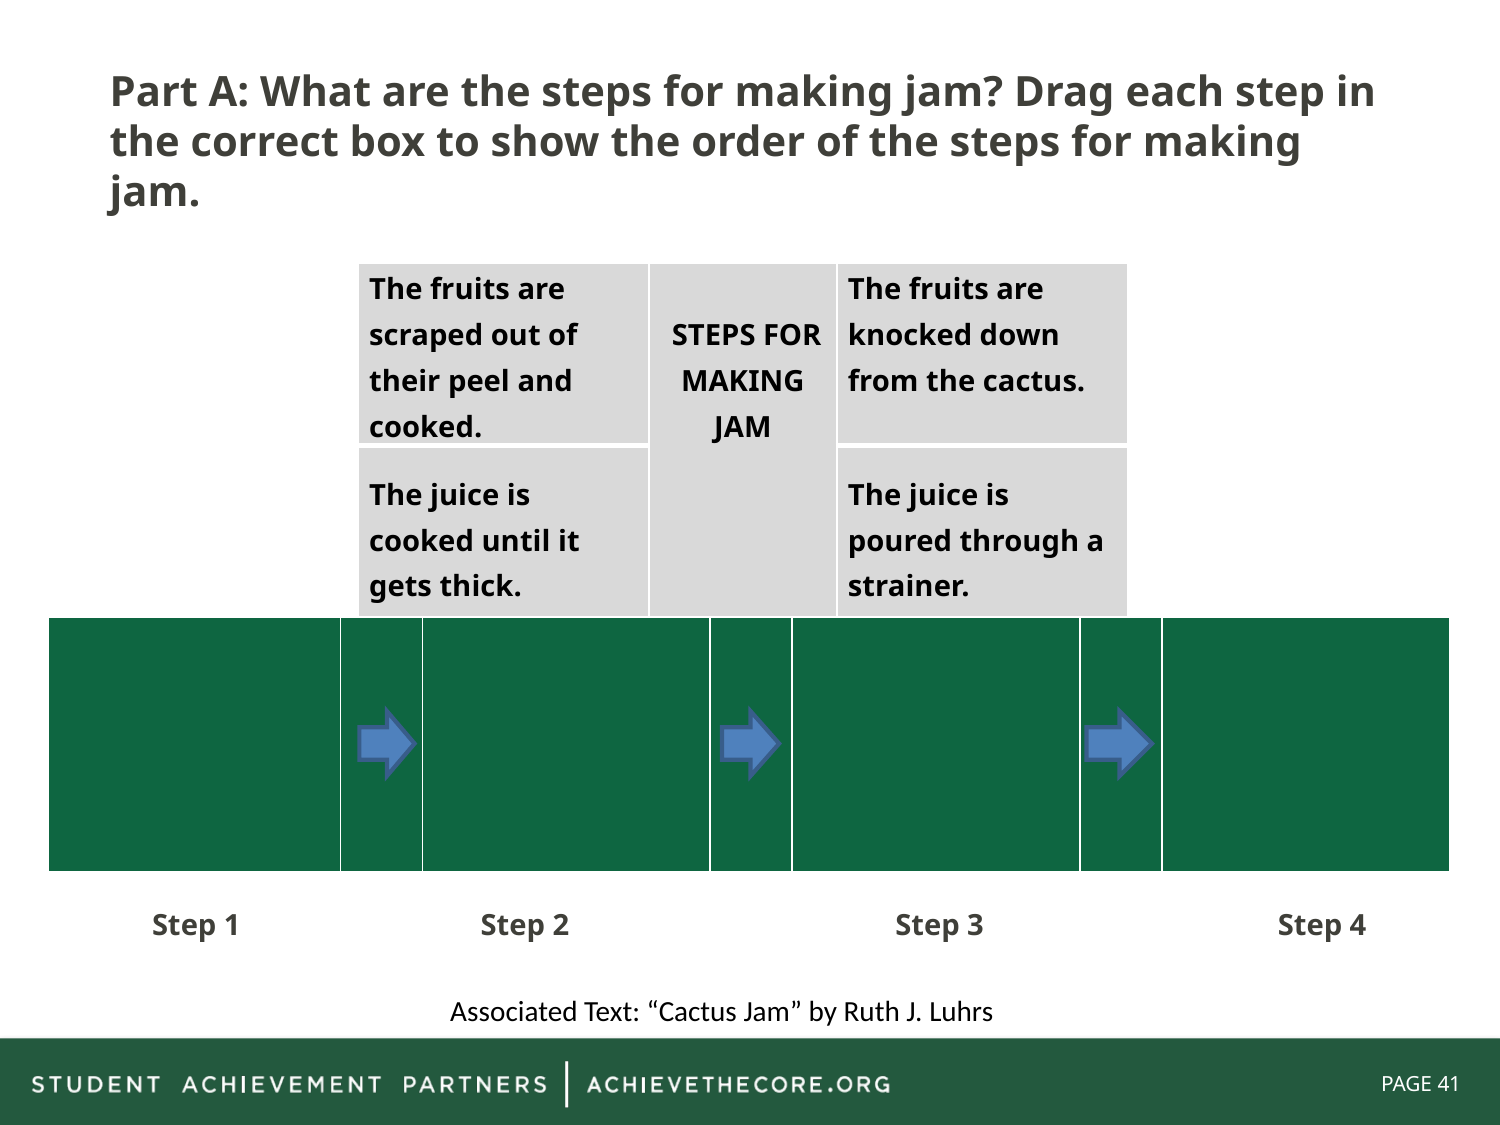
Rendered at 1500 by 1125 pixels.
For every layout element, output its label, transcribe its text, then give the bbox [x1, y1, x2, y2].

table_header [1081, 618, 1161, 871]
text_box Part A: What are the steps for making jam? Drag each step in the correct box to show the order of the steps for making jam. [94, 56, 1411, 272]
text_box [721, 711, 780, 776]
table_header STEPS FOR MAKING JAM [650, 272, 836, 616]
table_cell The juice is cooked until it gets thick. [359, 448, 648, 616]
table_header [1163, 618, 1449, 871]
text_box [359, 711, 415, 776]
text_box Associated Text: “Cactus Jam” by Ruth J. Luhrs [74, 984, 1369, 1035]
table_cell The juice is poured through a strainer. [838, 448, 1127, 616]
table_header [711, 618, 791, 871]
table_header [793, 618, 1079, 871]
table_header The fruits are scraped out of their peel and cooked. [359, 272, 648, 443]
table_header [49, 618, 340, 871]
text_box [1086, 711, 1152, 776]
table_header [341, 618, 422, 871]
text_box Step 1 Step 2 Step 3 Step 4 [47, 898, 1404, 949]
table_header The fruits are knocked down from the cactus. [838, 272, 1127, 443]
table_header [423, 618, 709, 871]
